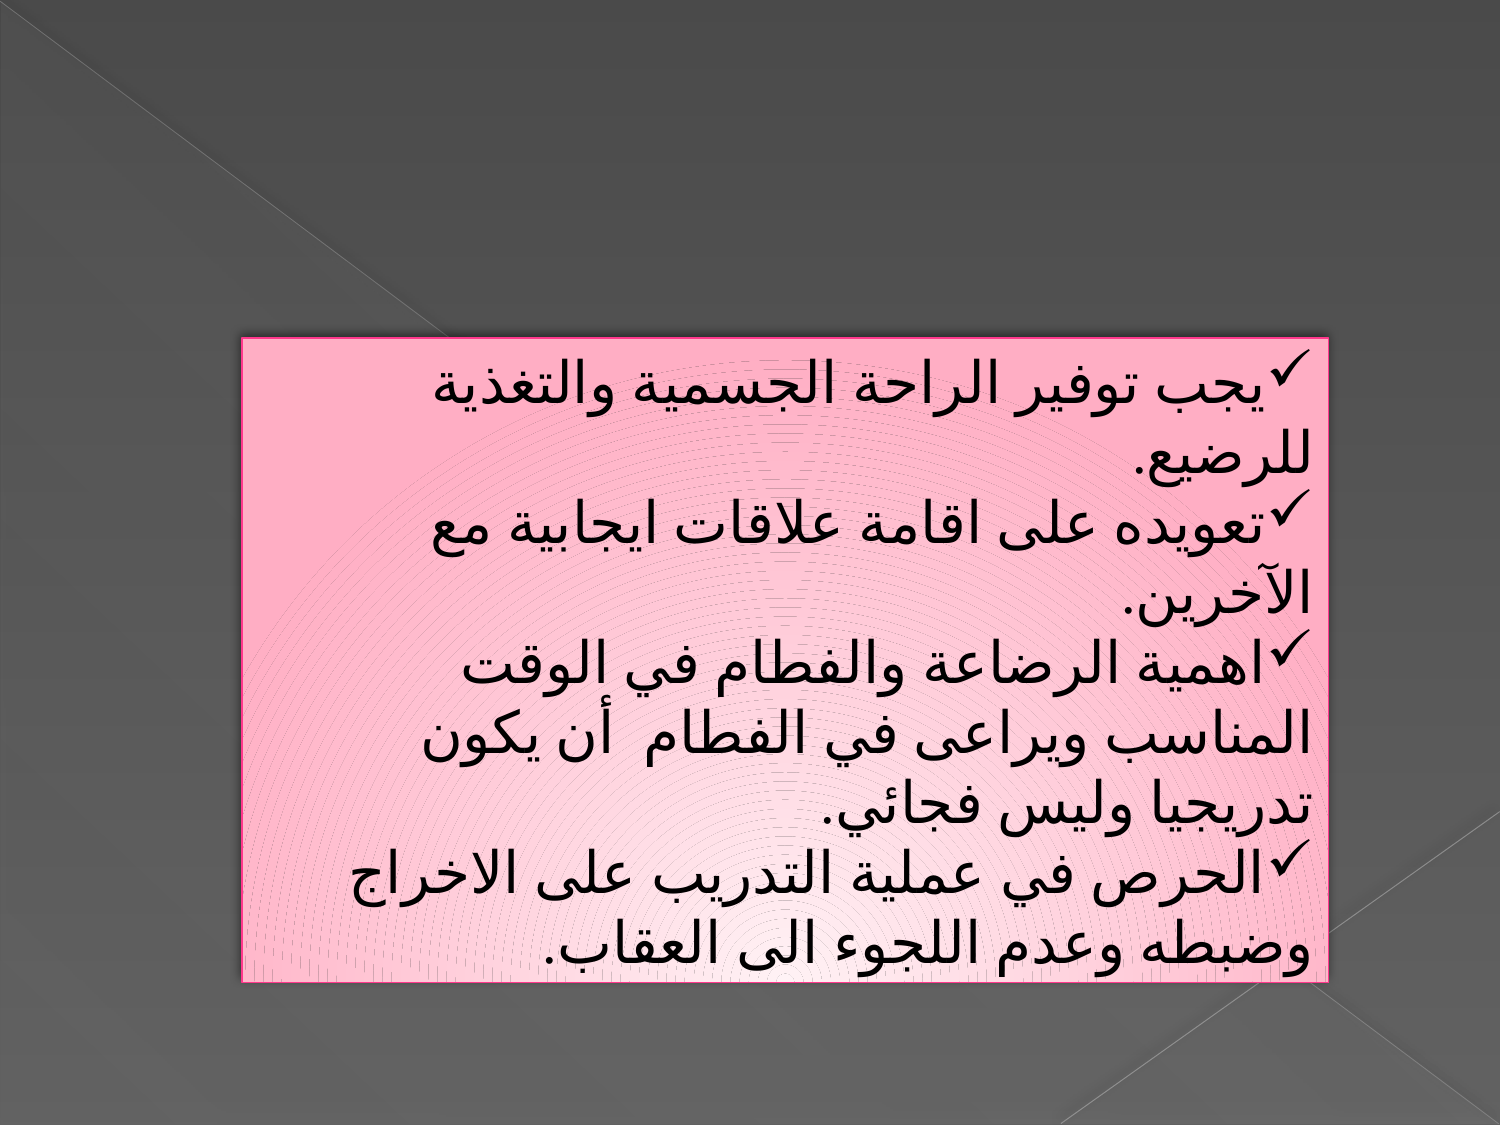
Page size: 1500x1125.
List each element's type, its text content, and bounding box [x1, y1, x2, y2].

text_box يجب توفير الراحة الجسمية والتغذية للرضيع. تعويده على اقامة علاقات ايجابية مع الآخرين. اهمية الرضاعة والفطام في الوقت المناسب ويراعى في الفطام أن يكون تدريجيا وليس فجائي. الحرص في عملية التدريب على الاخراج وضبطه وعدم اللجوء الى العقاب. [241, 337, 1329, 983]
